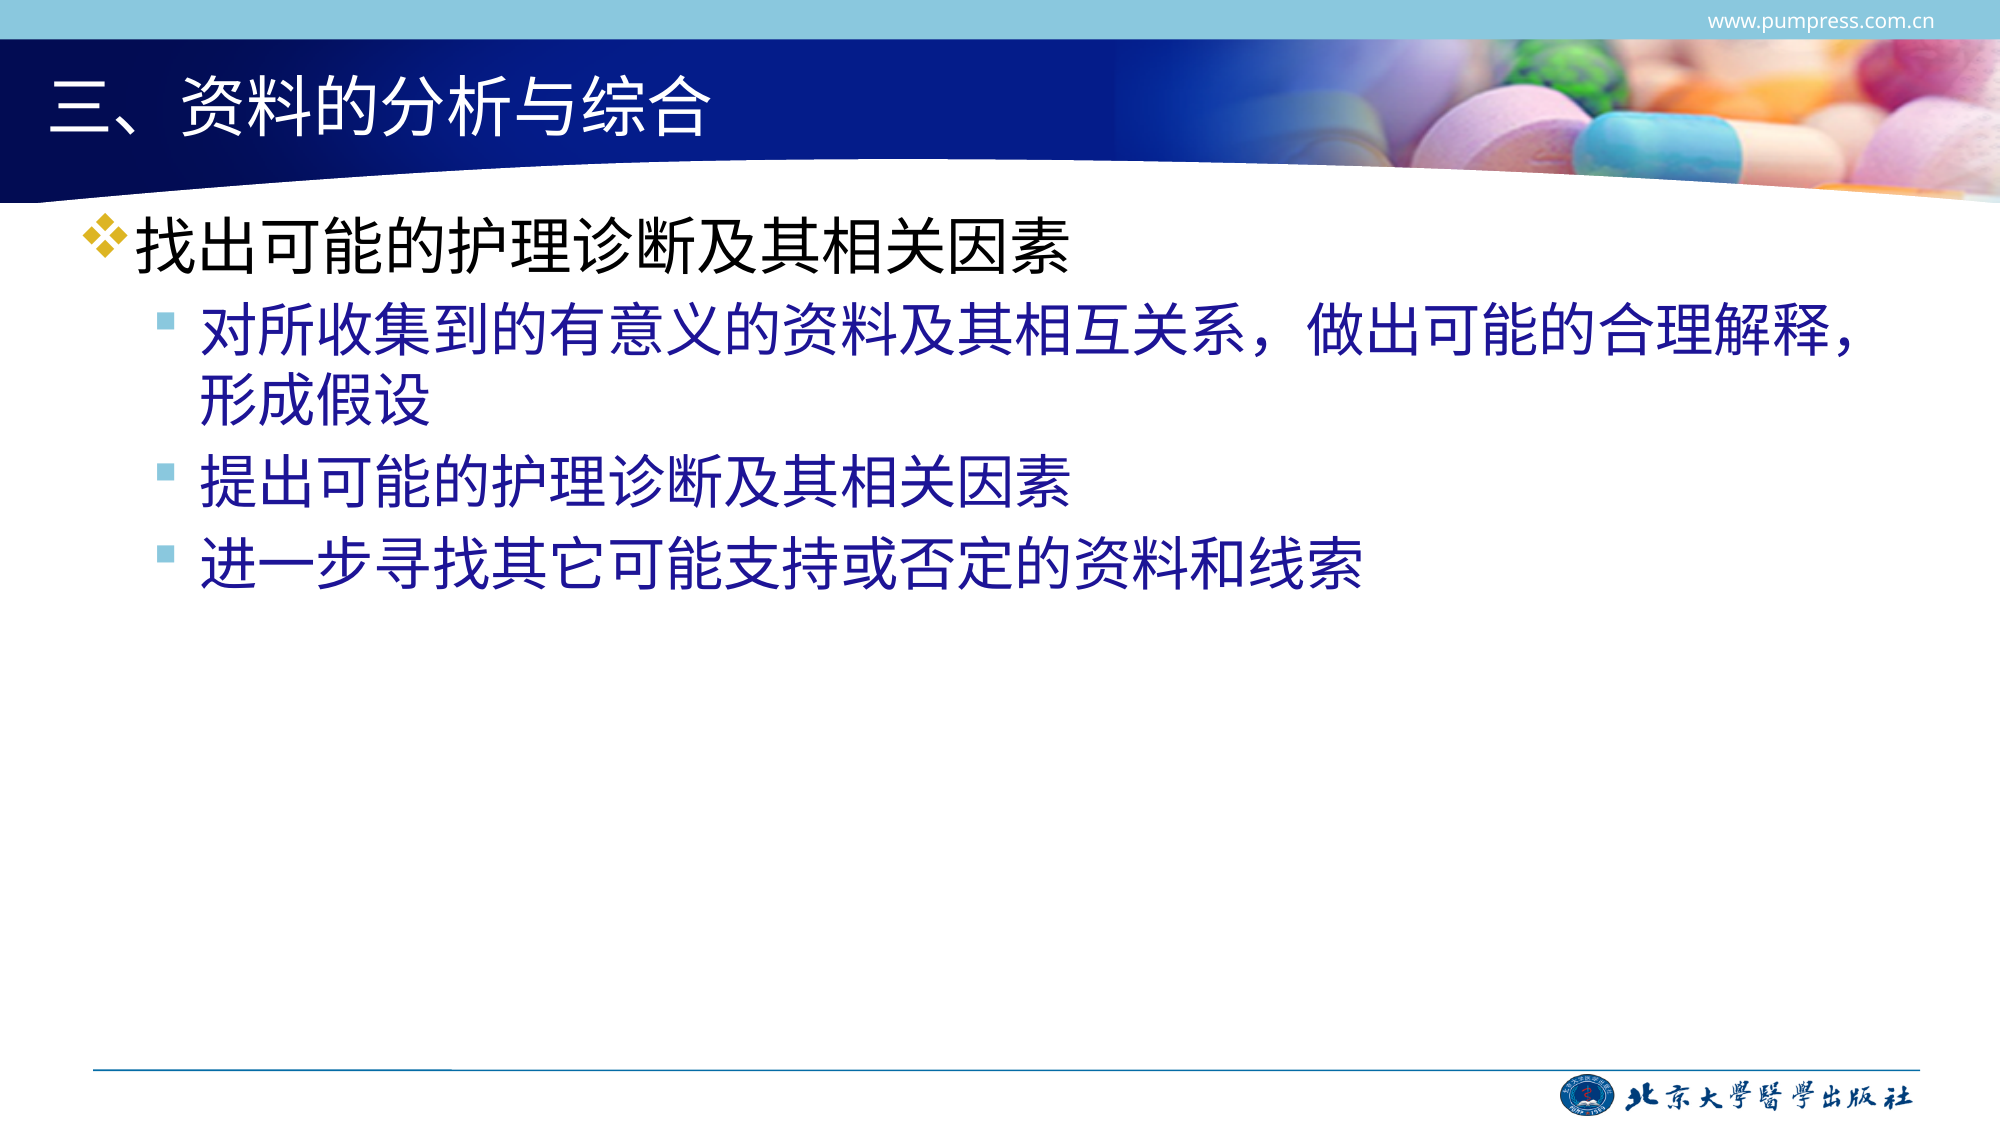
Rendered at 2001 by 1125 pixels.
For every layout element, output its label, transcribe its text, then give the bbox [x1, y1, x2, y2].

picture [1560, 1074, 1915, 1118]
slide_number www.pumpress.com.cn [1366, 0, 1951, 38]
title 三、资料的分析与综合 [30, 58, 1799, 152]
list 找出可能的护理诊断及其相关因素 对所收集到的有意义的资料及其相互关系，做出可能的合理解释，形成假设 提出可能的护理诊断及其相关因素 进一步寻找其它可能支持或否定的资料和线索 [62, 198, 1947, 1000]
picture [0, 40, 2000, 203]
